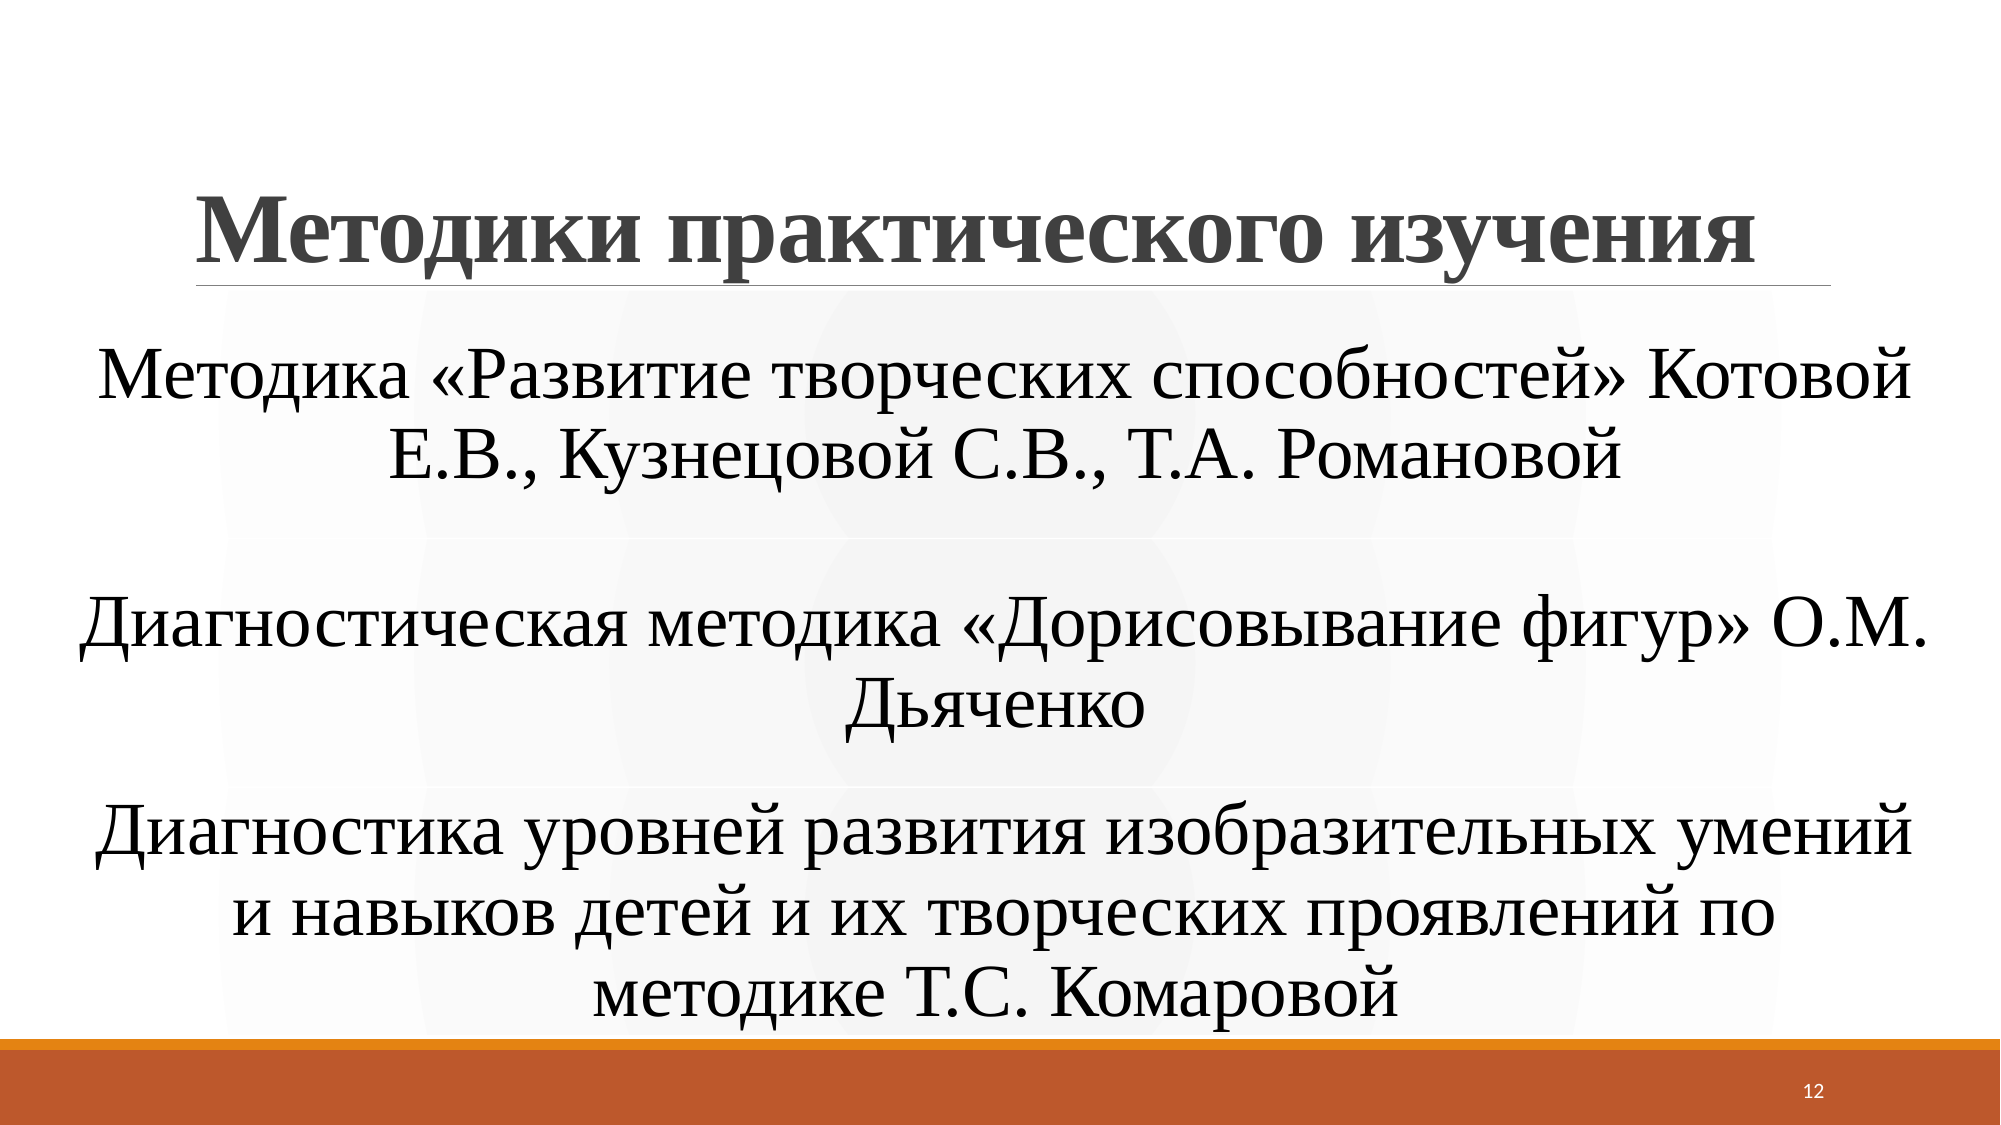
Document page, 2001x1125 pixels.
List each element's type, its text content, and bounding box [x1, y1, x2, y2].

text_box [30, 290, 1970, 1036]
slide_number 12 [1624, 1059, 1840, 1120]
title Методики практического изучения [149, 0, 1804, 286]
